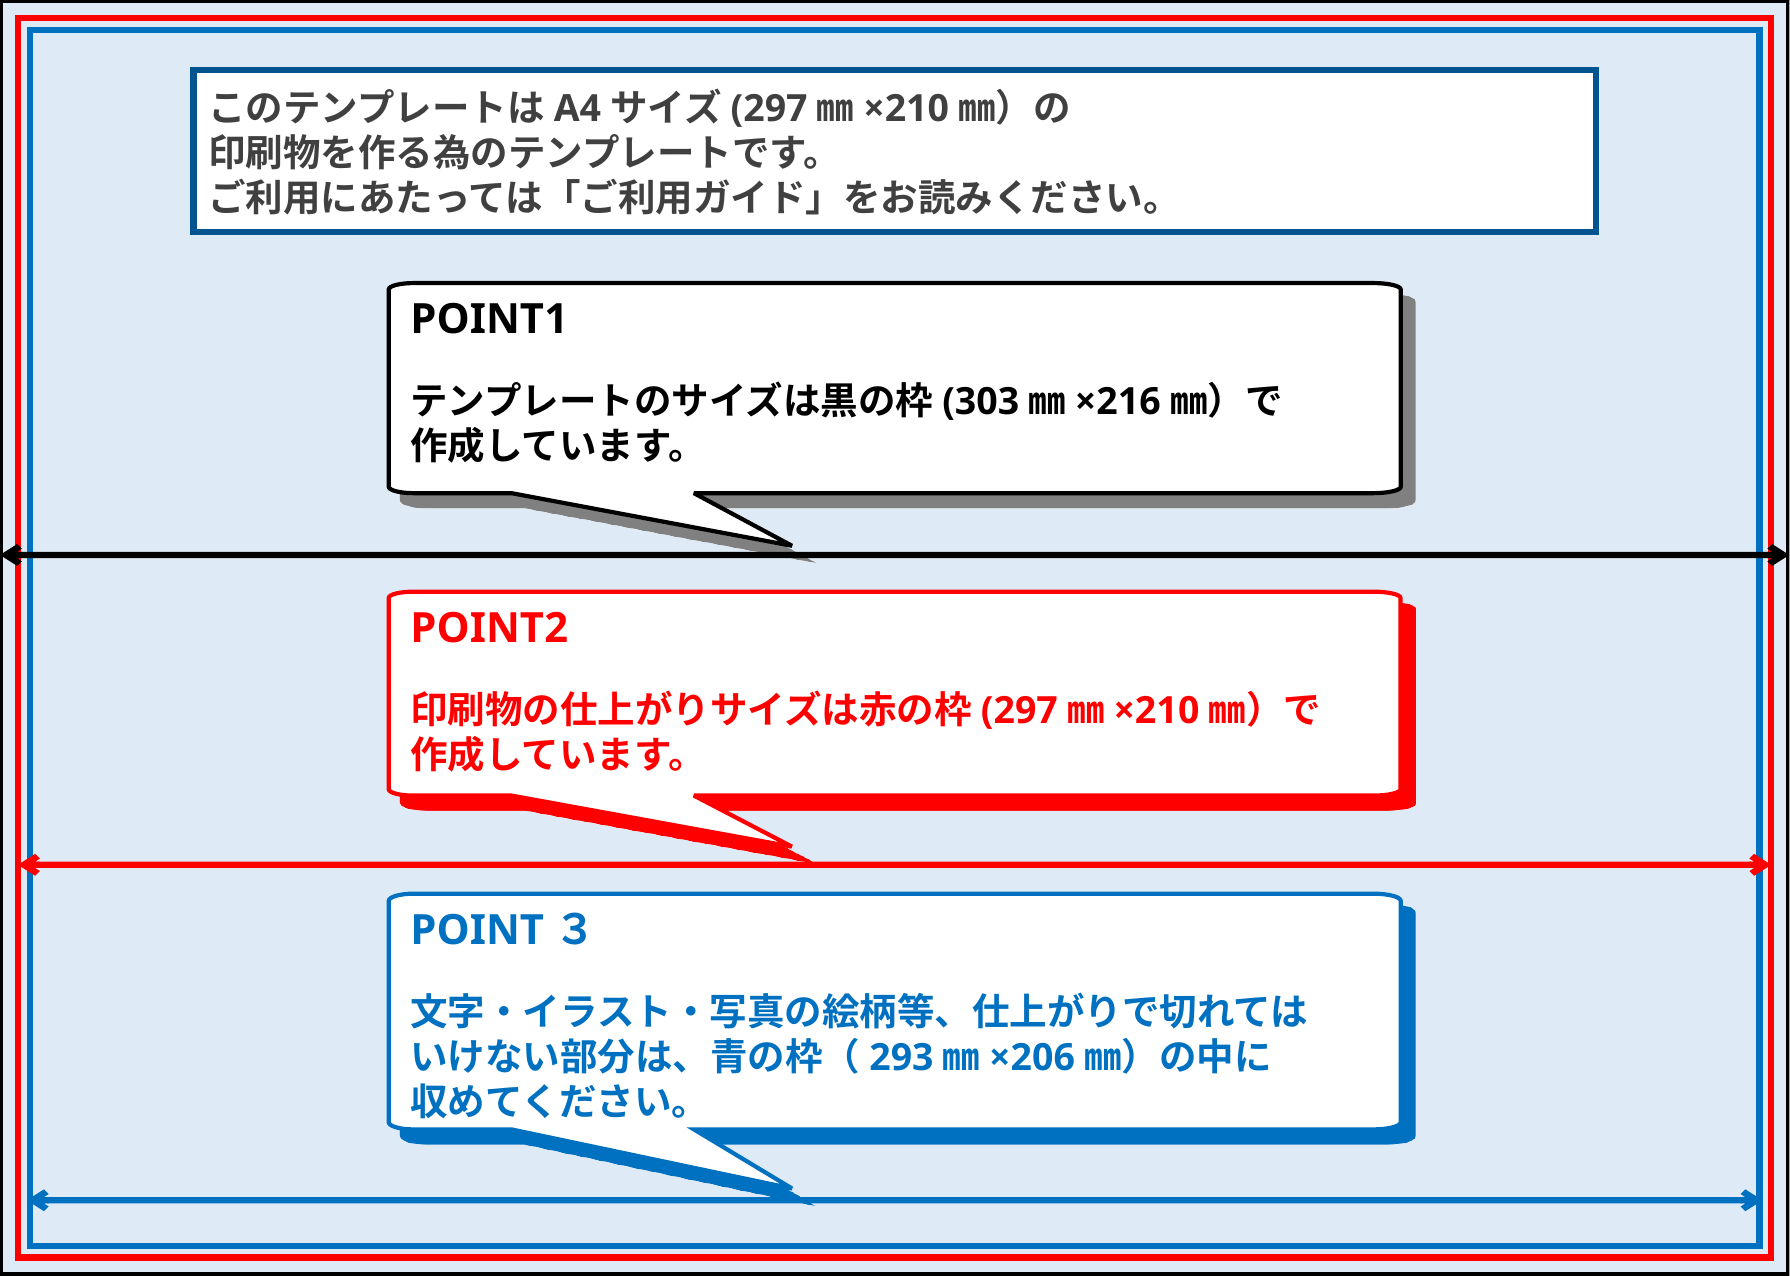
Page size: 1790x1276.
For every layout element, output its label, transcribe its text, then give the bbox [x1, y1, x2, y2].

text_box [29, 1201, 1761, 1247]
text_box [0, 556, 1790, 1276]
text_box POINT2 印刷物の仕上がりサイズは赤の枠(297㎜×210㎜）で 作成しています。 [388, 591, 1401, 847]
text_box [17, 17, 1772, 554]
text_box [0, 0, 1790, 554]
text_box このテンプレートはA4サイズ(297㎜×210㎜）の 印刷物を作る為のテンプレートです。 ご利用にあたっては「ご利用ガイド」をお読みください。 [192, 69, 1597, 233]
text_box [29, 29, 1761, 554]
text_box [0, 547, 1790, 563]
text_box [1761, 556, 1772, 864]
text_box [26, 1193, 1763, 1208]
text_box [17, 556, 29, 864]
text_box POINT1 テンプレートのサイズは黒の枠(303㎜×216㎜）で 作成しています。 [388, 283, 1401, 546]
text_box [29, 556, 1761, 864]
text_box [17, 865, 1772, 1259]
text_box [29, 865, 1761, 1200]
text_box POINT３ 文字・イラスト・写真の絵柄等、仕上がりで切れては いけない部分は、青の枠（293㎜×206㎜）の中に 収めてください。 [388, 893, 1401, 1189]
